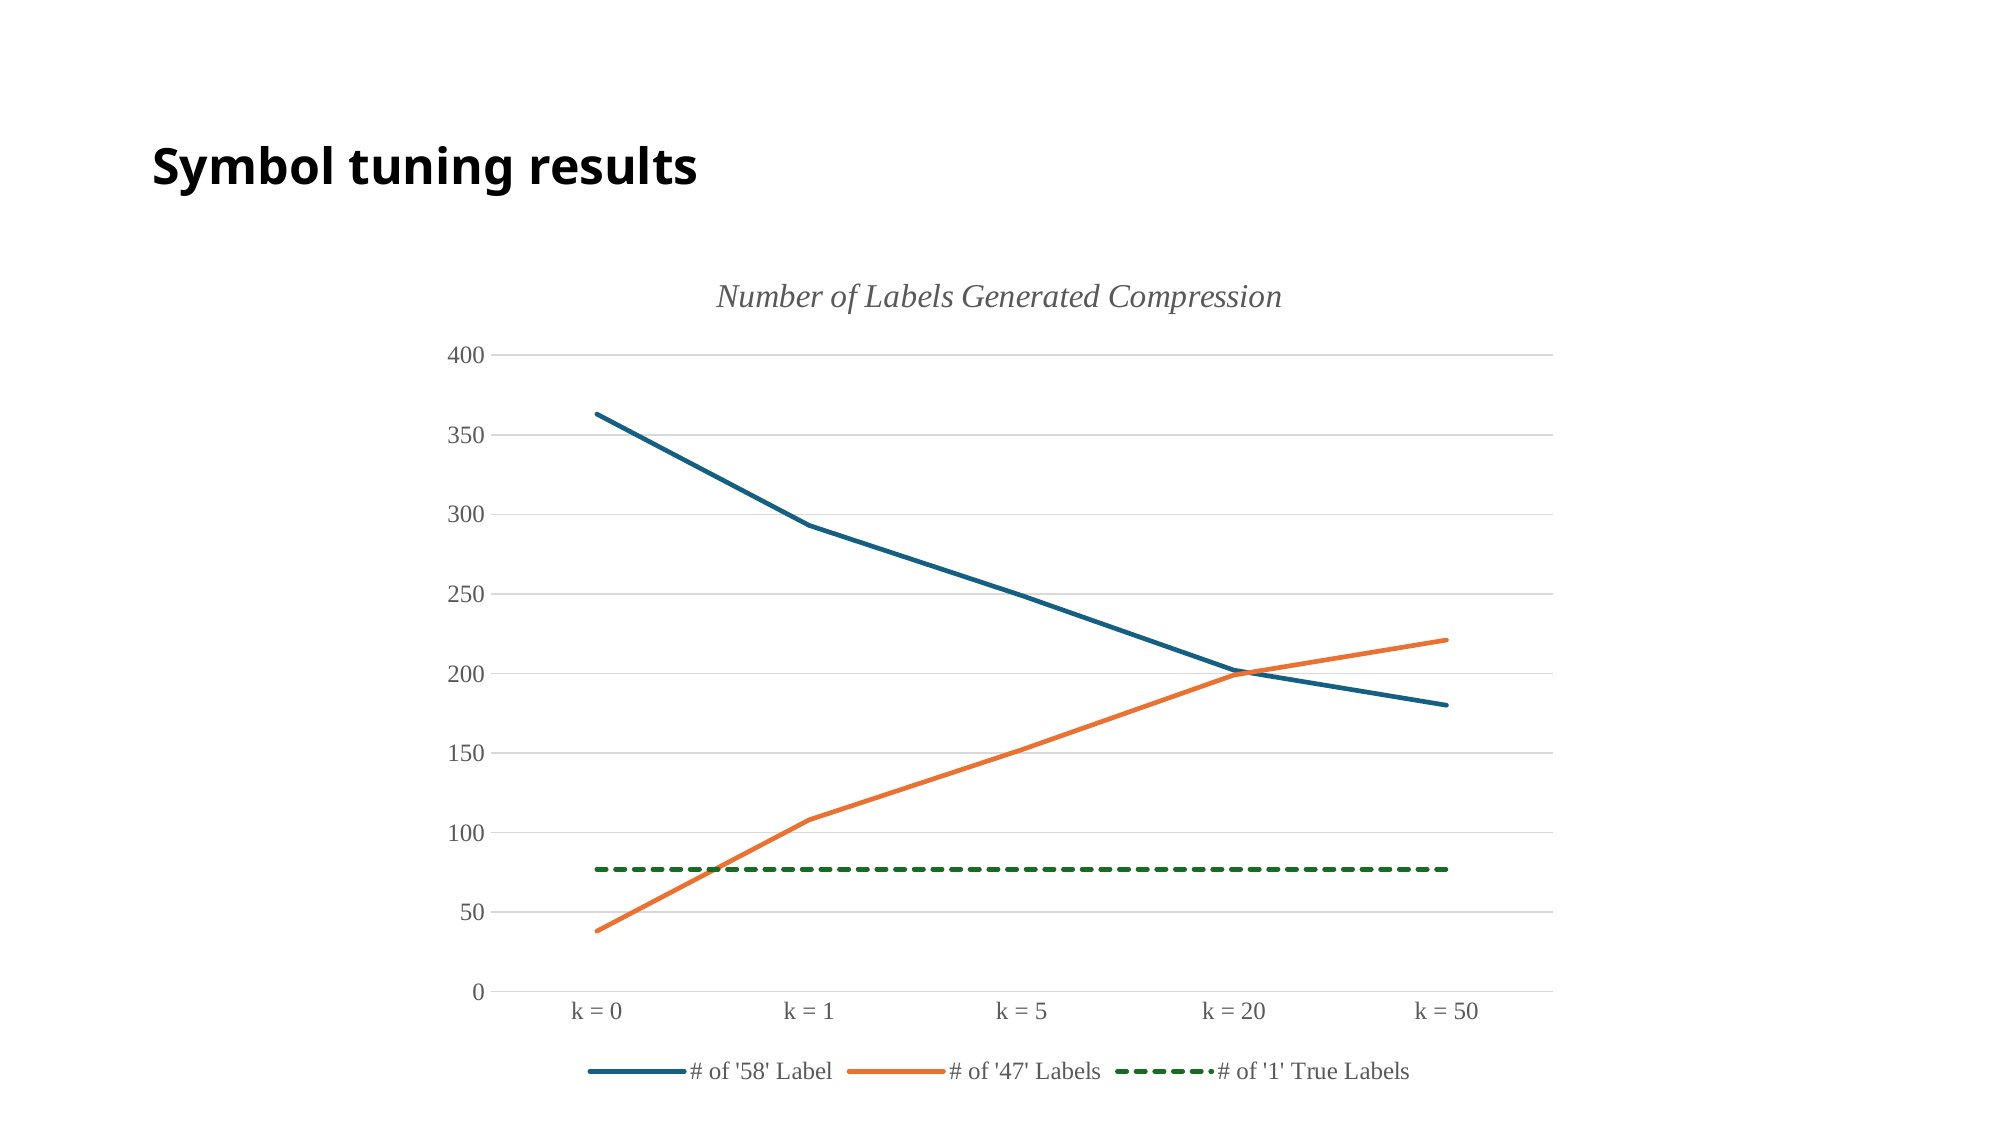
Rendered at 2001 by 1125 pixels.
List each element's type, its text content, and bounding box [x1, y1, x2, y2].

title Symbol tuning results [137, 59, 1863, 278]
chart [423, 241, 1577, 1092]
